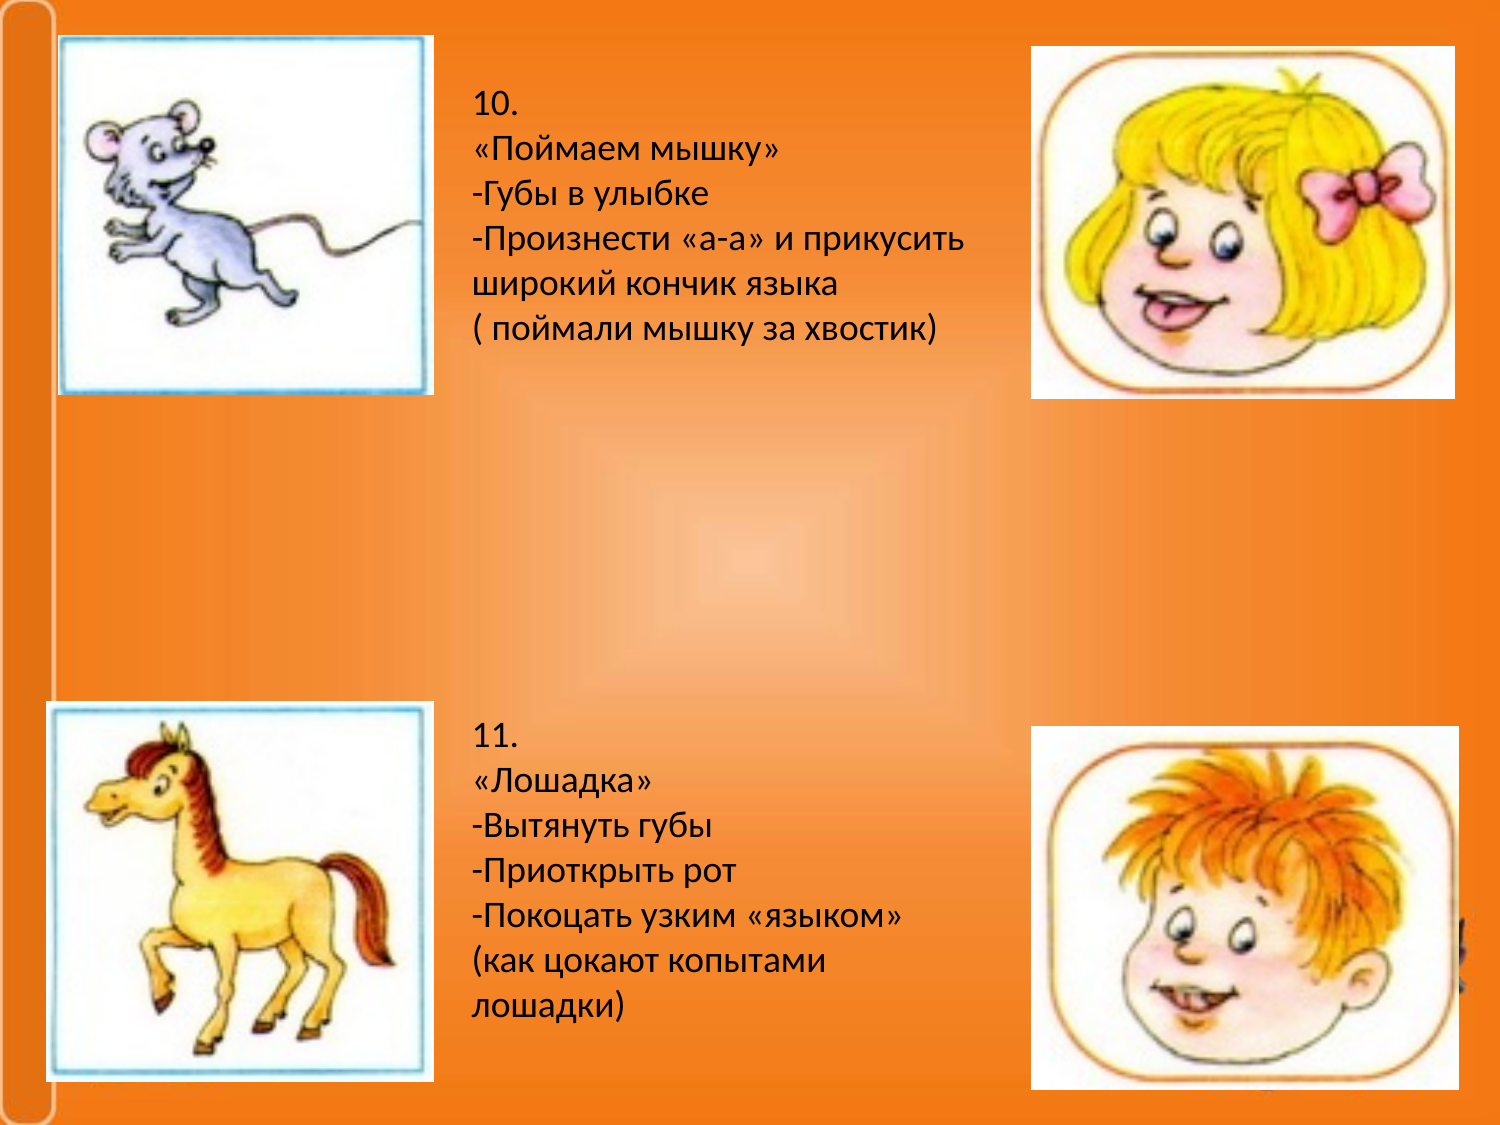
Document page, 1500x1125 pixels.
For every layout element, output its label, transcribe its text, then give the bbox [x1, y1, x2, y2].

picture [0, 0, 1500, 1125]
text_box 11. «Лошадка» -Вытянуть губы -Приоткрыть рот -Покоцать узким «языком» (как цокают копытами лошадки) [456, 703, 996, 1033]
text_box 10. «Поймаем мышку» -Губы в улыбке -Произнести «а-а» и прикусить широкий кончик языка ( поймали мышку за хвостик) [457, 70, 1008, 355]
